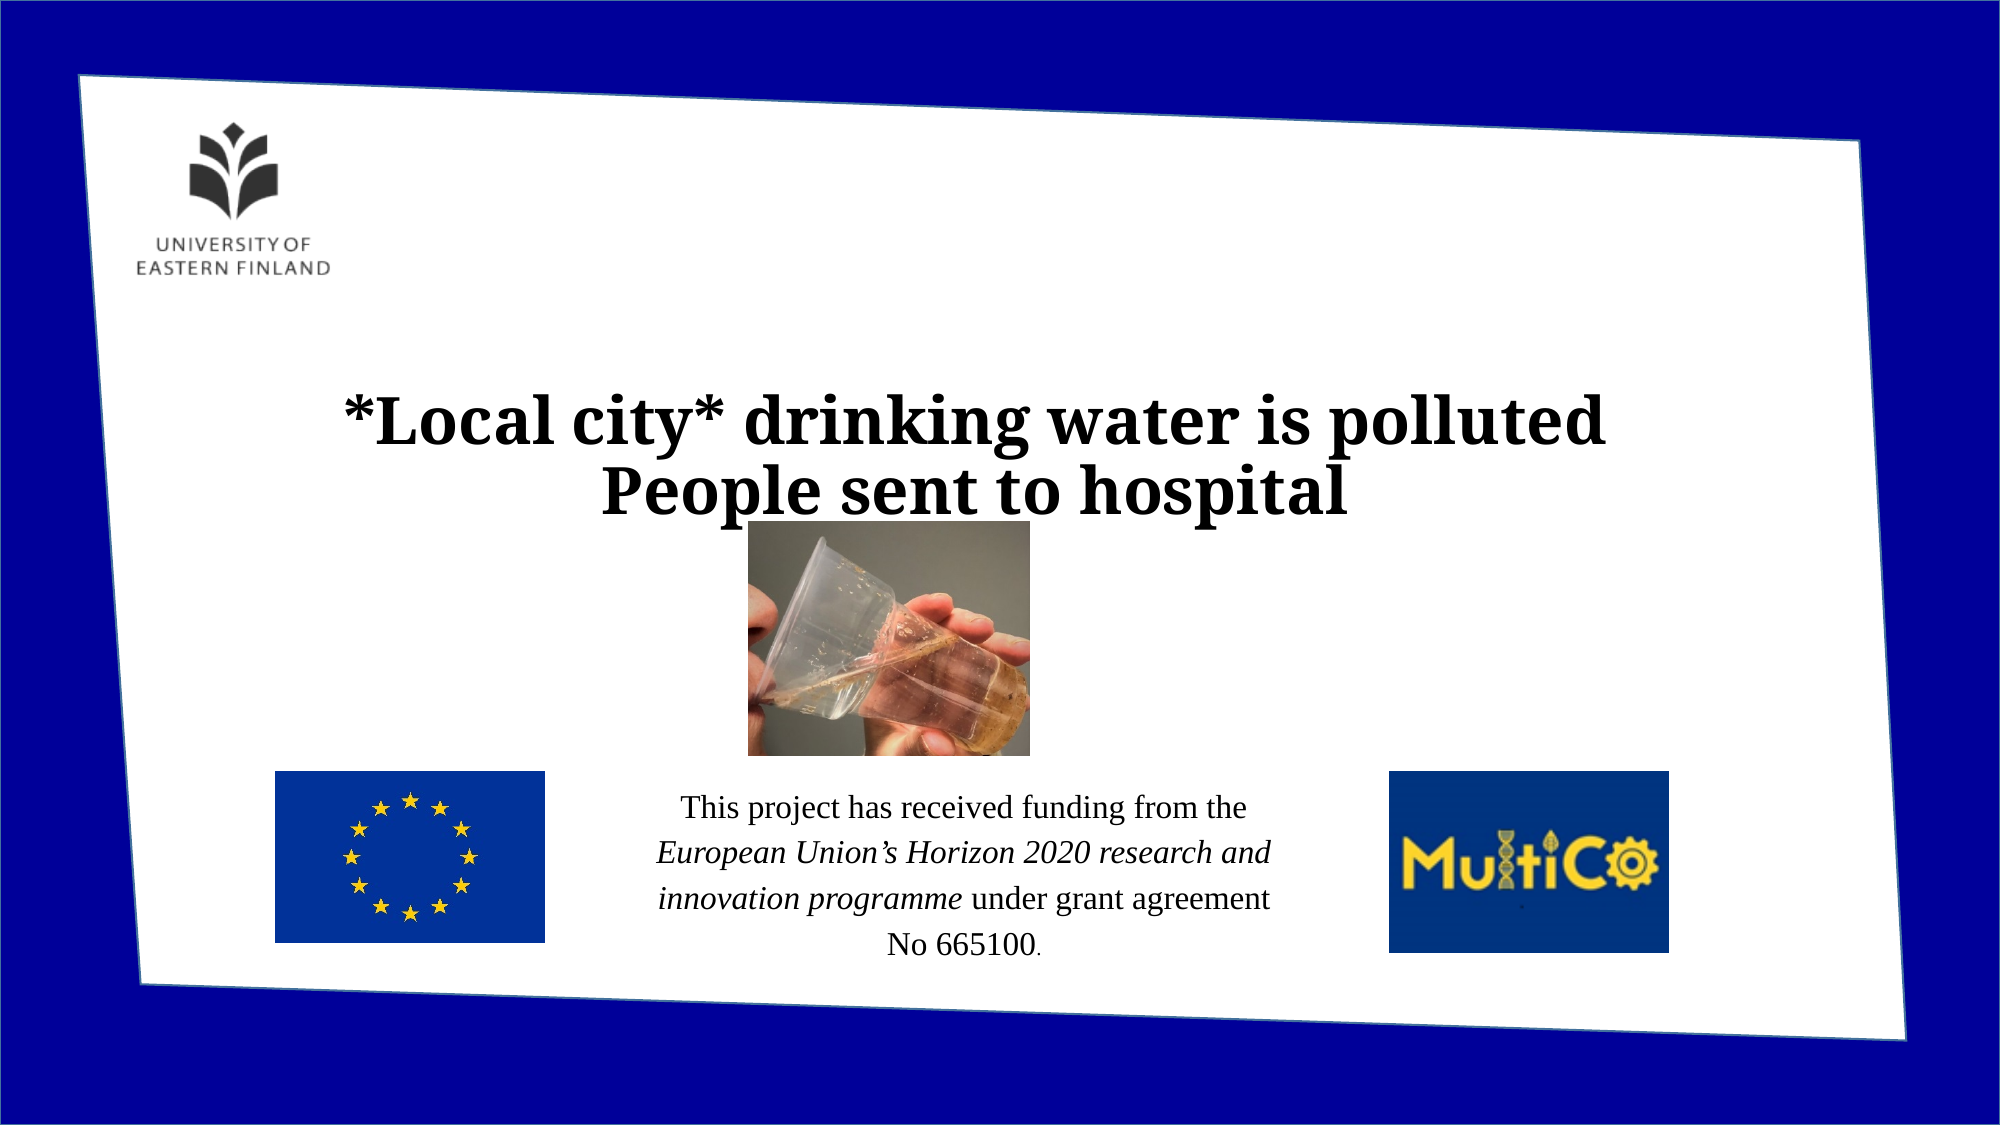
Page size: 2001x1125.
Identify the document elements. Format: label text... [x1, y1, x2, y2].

picture [748, 521, 1031, 756]
title *Local city* drinking water is polluted People sent to hospital [131, 223, 1819, 615]
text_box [274, 771, 1669, 953]
picture [55, 82, 410, 313]
text_box [0, 0, 2000, 1125]
